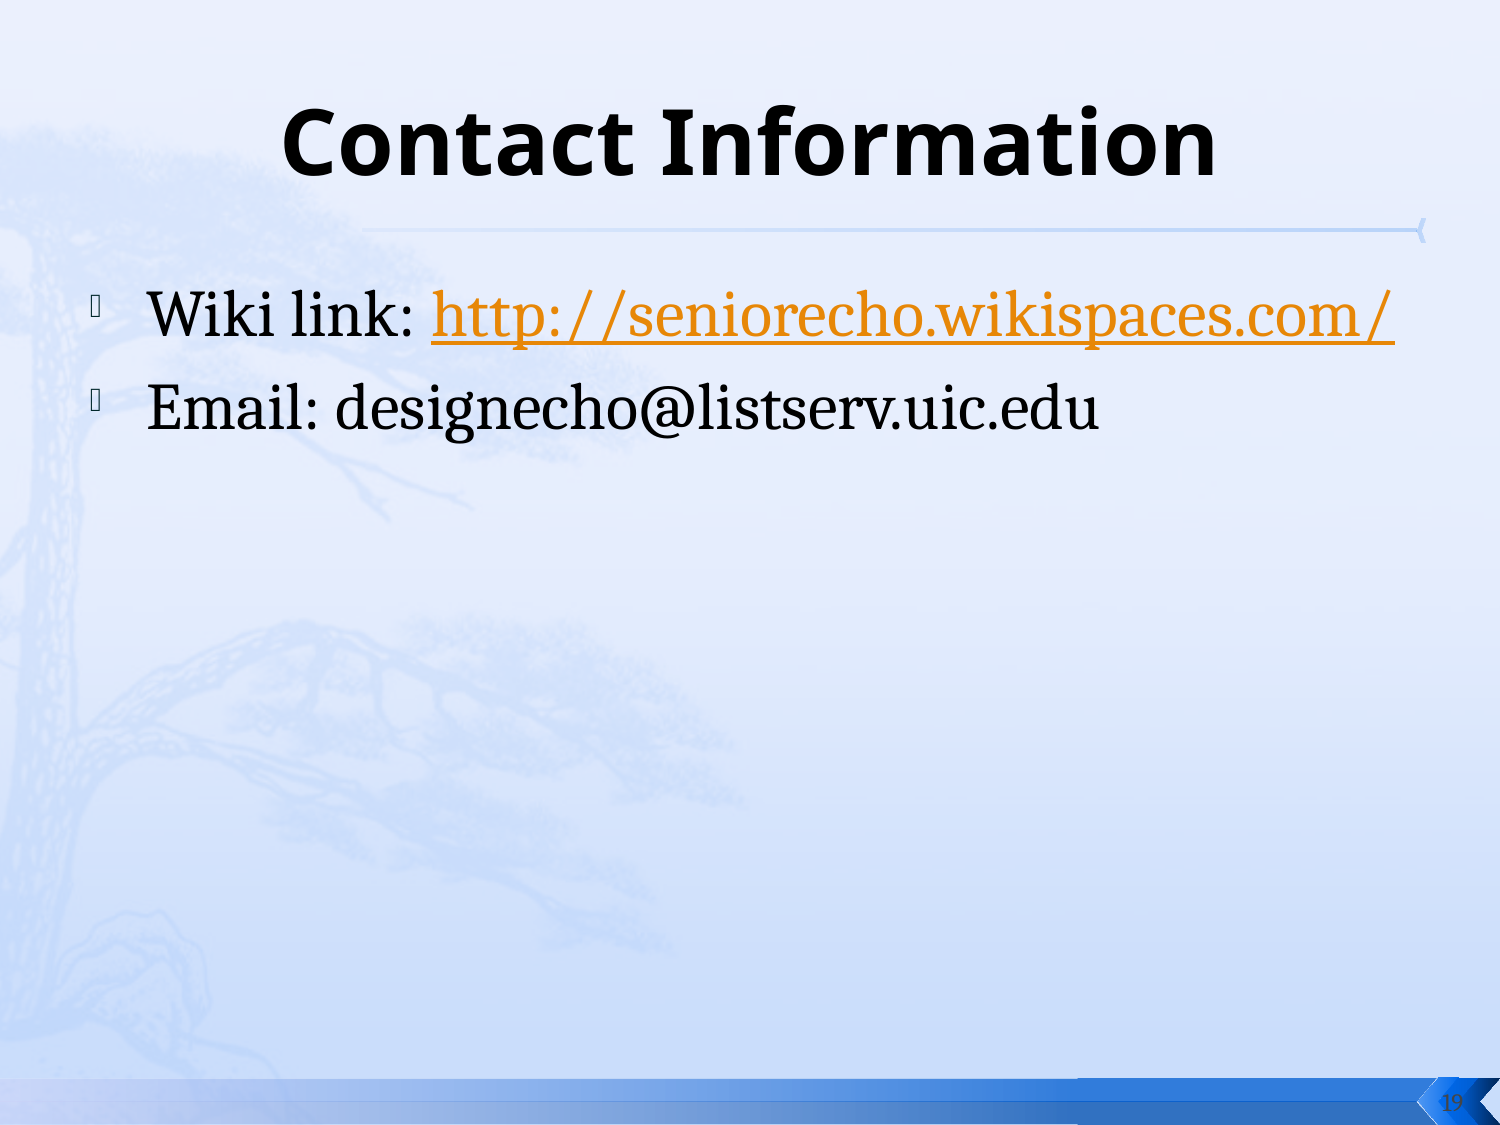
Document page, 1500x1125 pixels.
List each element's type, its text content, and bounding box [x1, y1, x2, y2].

title Contact Information [75, 45, 1425, 233]
list Wiki link: http://seniorecho.wikispaces.com/ Email: designecho@listserv.uic.edu [75, 262, 1425, 1005]
slide_number 19 [1406, 1077, 1500, 1125]
